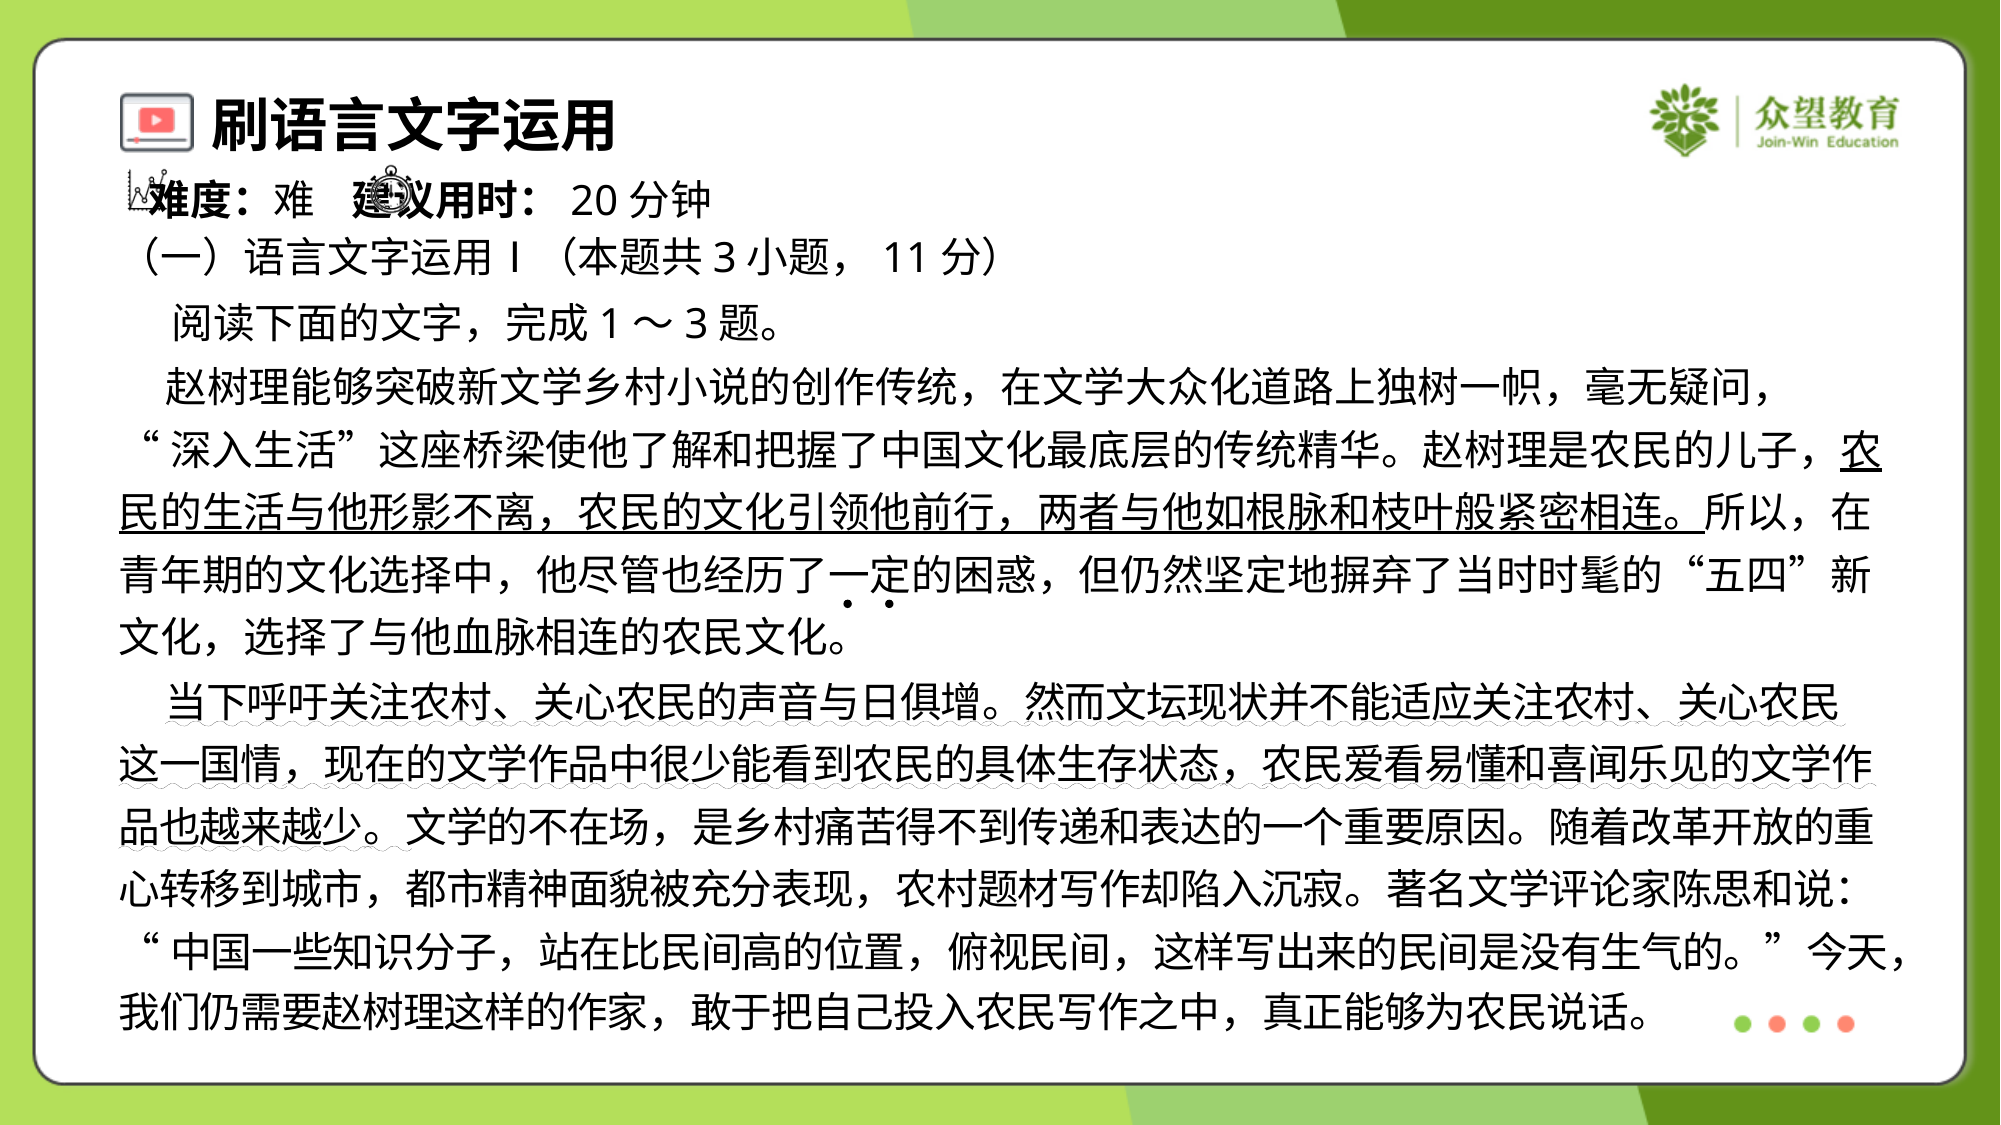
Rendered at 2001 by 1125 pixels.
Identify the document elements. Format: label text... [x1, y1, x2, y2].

text_box 难度：难 建议用时：20分钟 [416, 160, 1882, 218]
text_box [843, 599, 852, 609]
picture [0, 0, 2000, 1125]
text_box 难度：难 建议用时：20分钟 [118, 160, 364, 218]
text_box （一）语言文字运用Ⅰ（本题共3小题，11分） [118, 218, 1883, 277]
text_box 阅读下面的文字，完成1～3题。 赵树理能够突破新文学乡村小说的创作传统，在文学大众化道路上独树一帜，毫无疑问， “深入生活”这座桥梁使他了解和把握了中国文化最底层的传统精华。赵树理是农民的儿子，农 民的生活与他形影不离，农民的文化引领他前行，两者与他如根脉和枝叶般紧密相连。所以，在 青年期的文化选择中，他尽管也经历了一定的困惑，但仍然坚定地摒弃了当时时髦的“五四”新 文化，选择了与他血脉相连的农民文化。 当下呼吁关注农村、关心农民的声音与日俱增。然而文坛现状并不能适应关注农村、关心农民 这一国情，现在的文学作品中很少能看到农民的具体生存状态，农民爱看易懂和喜闻乐见的文学作 品也越来越少。文学的不在场，是乡村痛苦得不到传递和表达的一个重要原因。随着改革开放的重 心转移到城市，都市精神面貌被充分表现，农村题材写作却陷入沉寂。著名文学评论家陈思和说： “中国一些知识分子，站在比民间高的位置，俯视民间，这样写出来的民间是没有生气的。”今天， 我们仍需要赵树理这样的作家，敢于把自己投入农民写作之中，真正能够为农民说话。 [118, 284, 1883, 1032]
text_box [885, 599, 894, 609]
